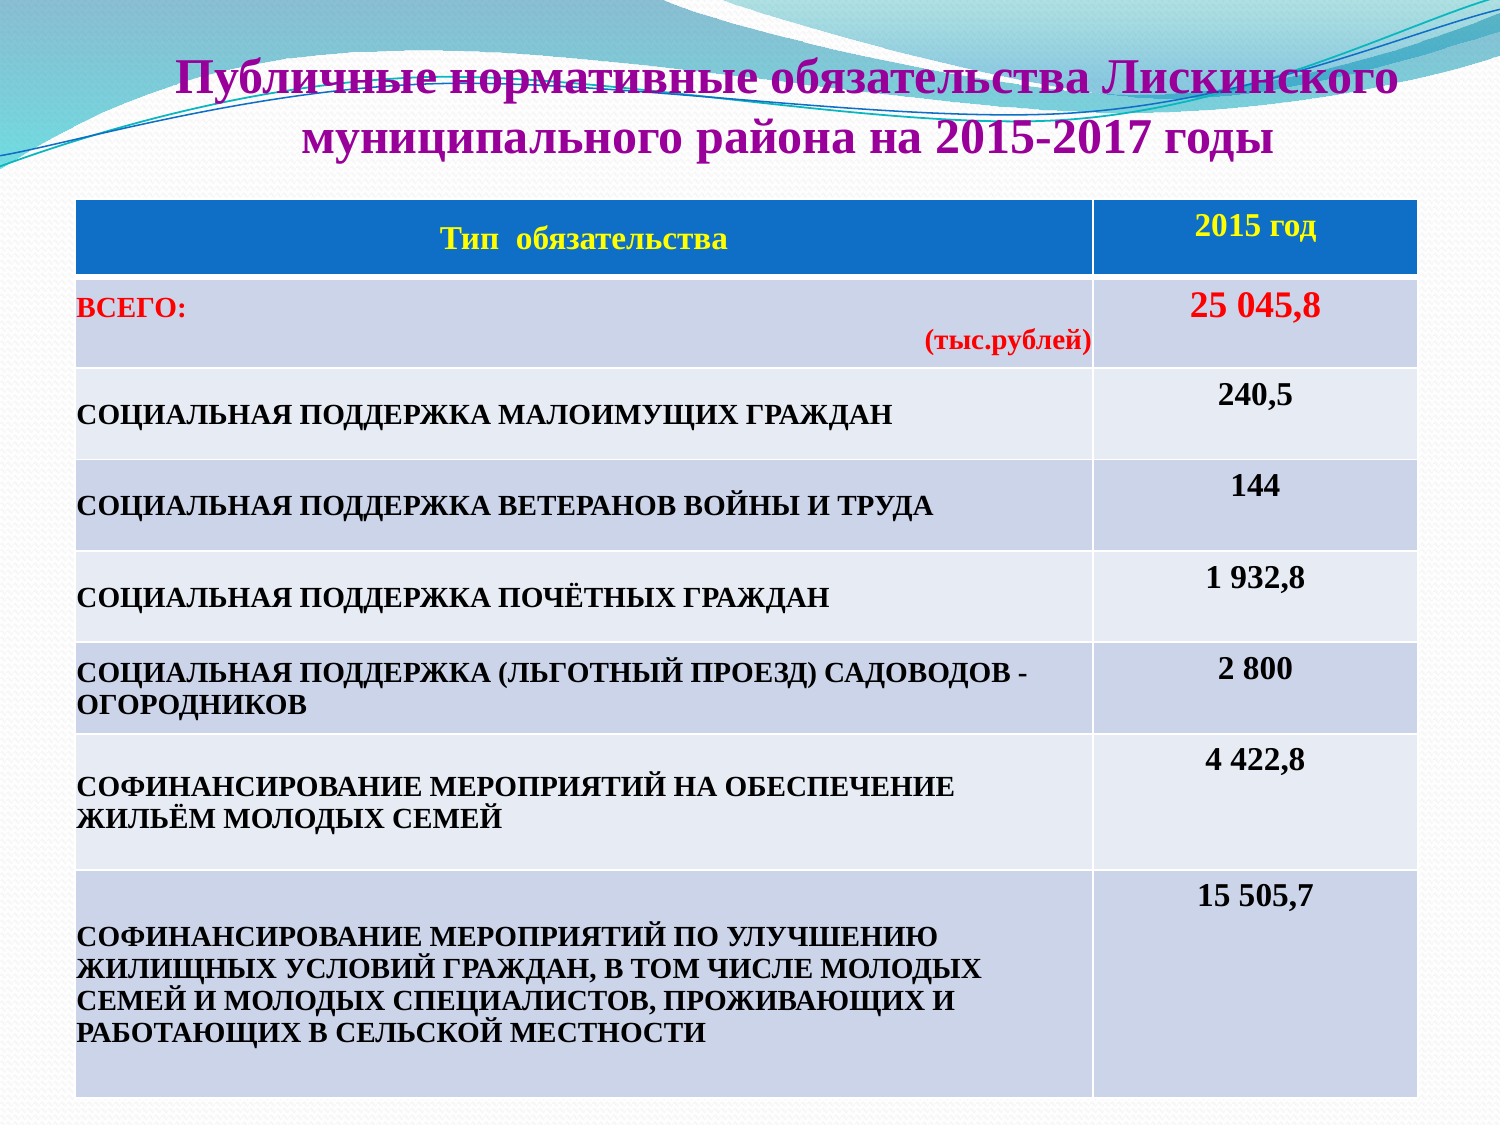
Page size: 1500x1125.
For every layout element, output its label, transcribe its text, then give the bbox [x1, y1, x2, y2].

table_cell 144 [1094, 460, 1417, 550]
table_cell 25 045,8 [1094, 280, 1417, 367]
table_cell 4 422,8 [1094, 735, 1417, 869]
table_header 2015 год [1094, 200, 1417, 274]
table_cell 1 932,8 [1094, 552, 1417, 641]
title Публичные нормативные обязательства Лискинского муниципального района на 2015-2017 годы [75, 35, 1500, 164]
table_cell СОЦИАЛЬНАЯ ПОДДЕРЖКА (ЛЬГОТНЫЙ ПРОЕЗД) САДОВОДОВ - ОГОРОДНИКОВ [76, 643, 1092, 733]
table_cell 15 505,7 [1094, 871, 1417, 1097]
table_cell ВСЕГО: (тыс.рублей) [76, 280, 1092, 367]
table_cell СОФИНАНСИРОВАНИЕ МЕРОПРИЯТИЙ ПО УЛУЧШЕНИЮ ЖИЛИЩНЫХ УСЛОВИЙ ГРАЖДАН, В ТОМ ЧИСЛЕ МОЛОДЫХ СЕМЕЙ И МОЛОДЫХ СПЕЦИАЛИСТОВ, ПРОЖИВАЮЩИХ И РАБОТАЮЩИХ В СЕЛЬСКОЙ МЕСТНОСТИ [76, 871, 1092, 1097]
table_header Тип обязательства [76, 200, 1092, 274]
table_cell 240,5 [1094, 369, 1417, 459]
table_cell СОЦИАЛЬНАЯ ПОДДЕРЖКА ВЕТЕРАНОВ ВОЙНЫ И ТРУДА [76, 460, 1092, 550]
table_cell СОЦИАЛЬНАЯ ПОДДЕРЖКА ПОЧЁТНЫХ ГРАЖДАН [76, 552, 1092, 641]
table_cell СОЦИАЛЬНАЯ ПОДДЕРЖКА МАЛОИМУЩИХ ГРАЖДАН [76, 369, 1092, 459]
table_cell 2 800 [1094, 643, 1417, 733]
table_cell СОФИНАНСИРОВАНИЕ МЕРОПРИЯТИЙ НА ОБЕСПЕЧЕНИЕ ЖИЛЬЁМ МОЛОДЫХ СЕМЕЙ [76, 735, 1092, 869]
